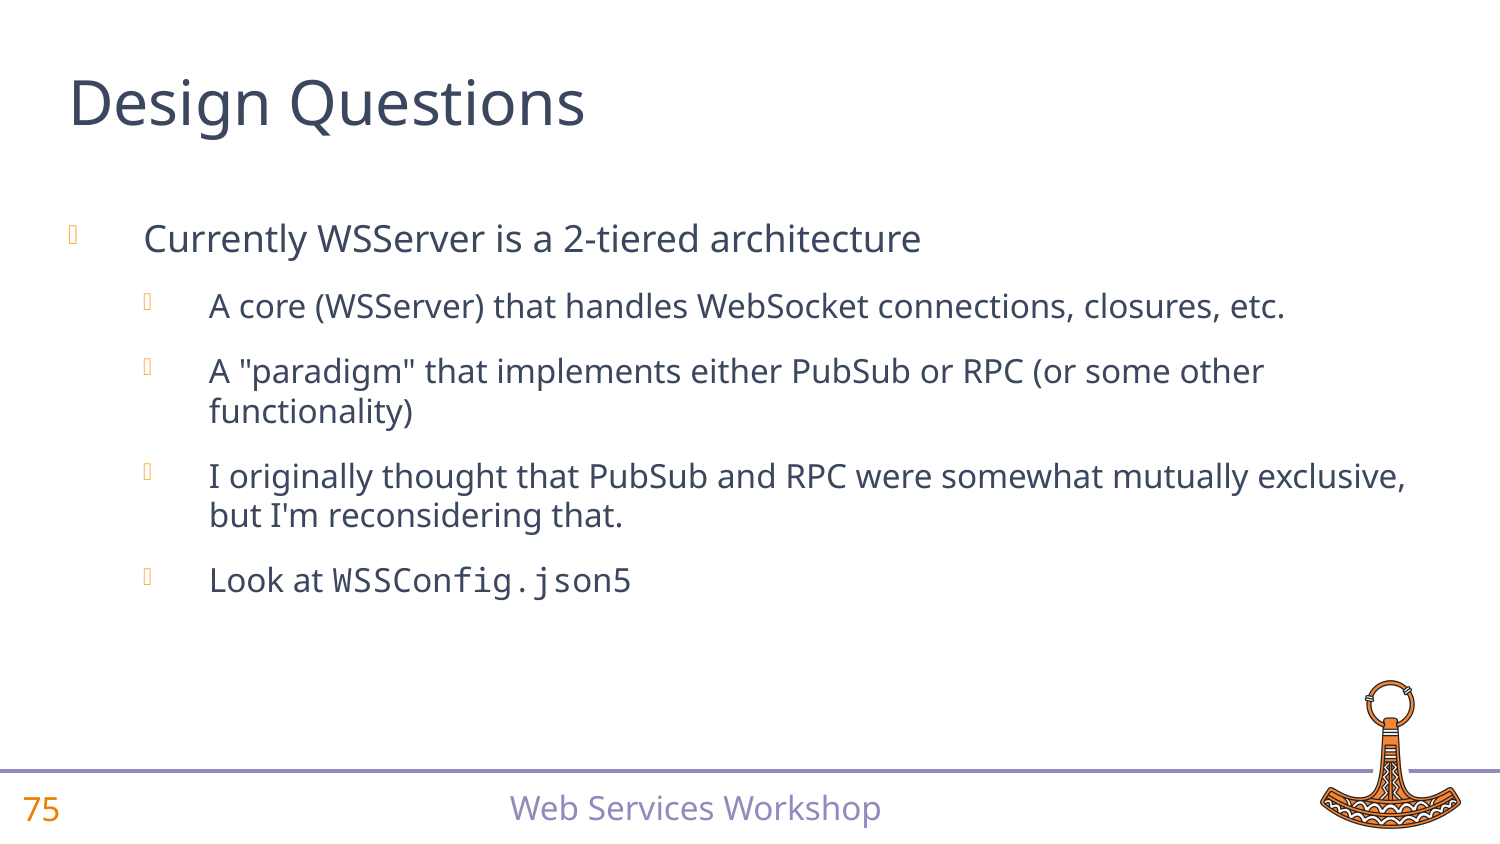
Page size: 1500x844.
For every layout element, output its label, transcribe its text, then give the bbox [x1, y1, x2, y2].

list Currently WSServer is a 2-tiered architecture A core (WSServer) that handles WebSocket connections, closures, etc. A "paradigm" that implements either PubSub or RPC (or some other functionality) I originally thought that PubSub and RPC were somewhat mutually exclusive, but I'm reconsidering that. Look at WSSConfig.json5 [53, 207, 1453, 740]
title Design Questions [53, 43, 1203, 157]
picture [1320, 680, 1461, 829]
